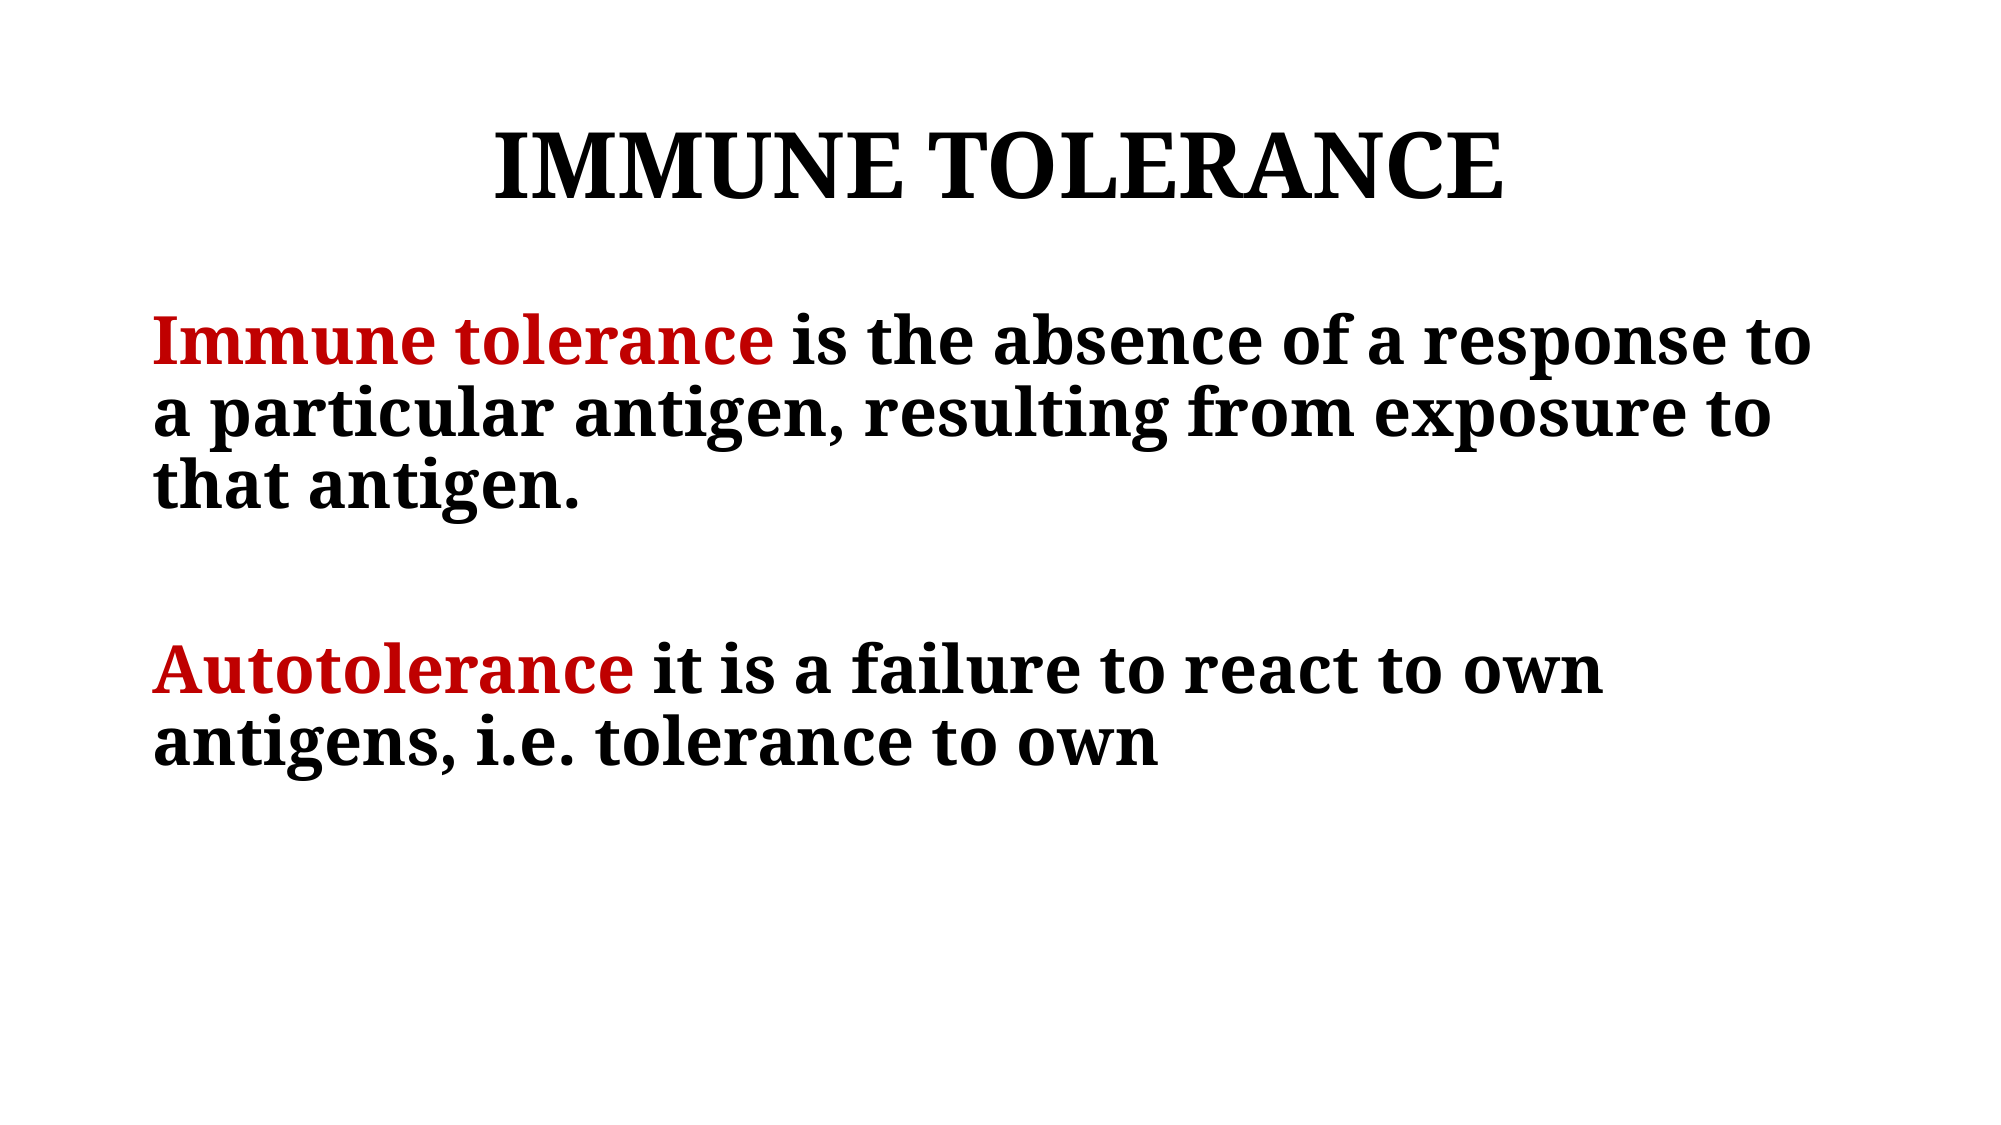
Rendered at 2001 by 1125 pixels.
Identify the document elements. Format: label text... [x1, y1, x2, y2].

list Immune tolerance is the absence of a response to a particular antigen, resulting from exposure to that antigen. Аutotolerance it is a failure to react to own antigens, i.e. tolerance to own [137, 299, 1863, 1014]
title IMMUNE TOLERANCE [137, 59, 1863, 278]
